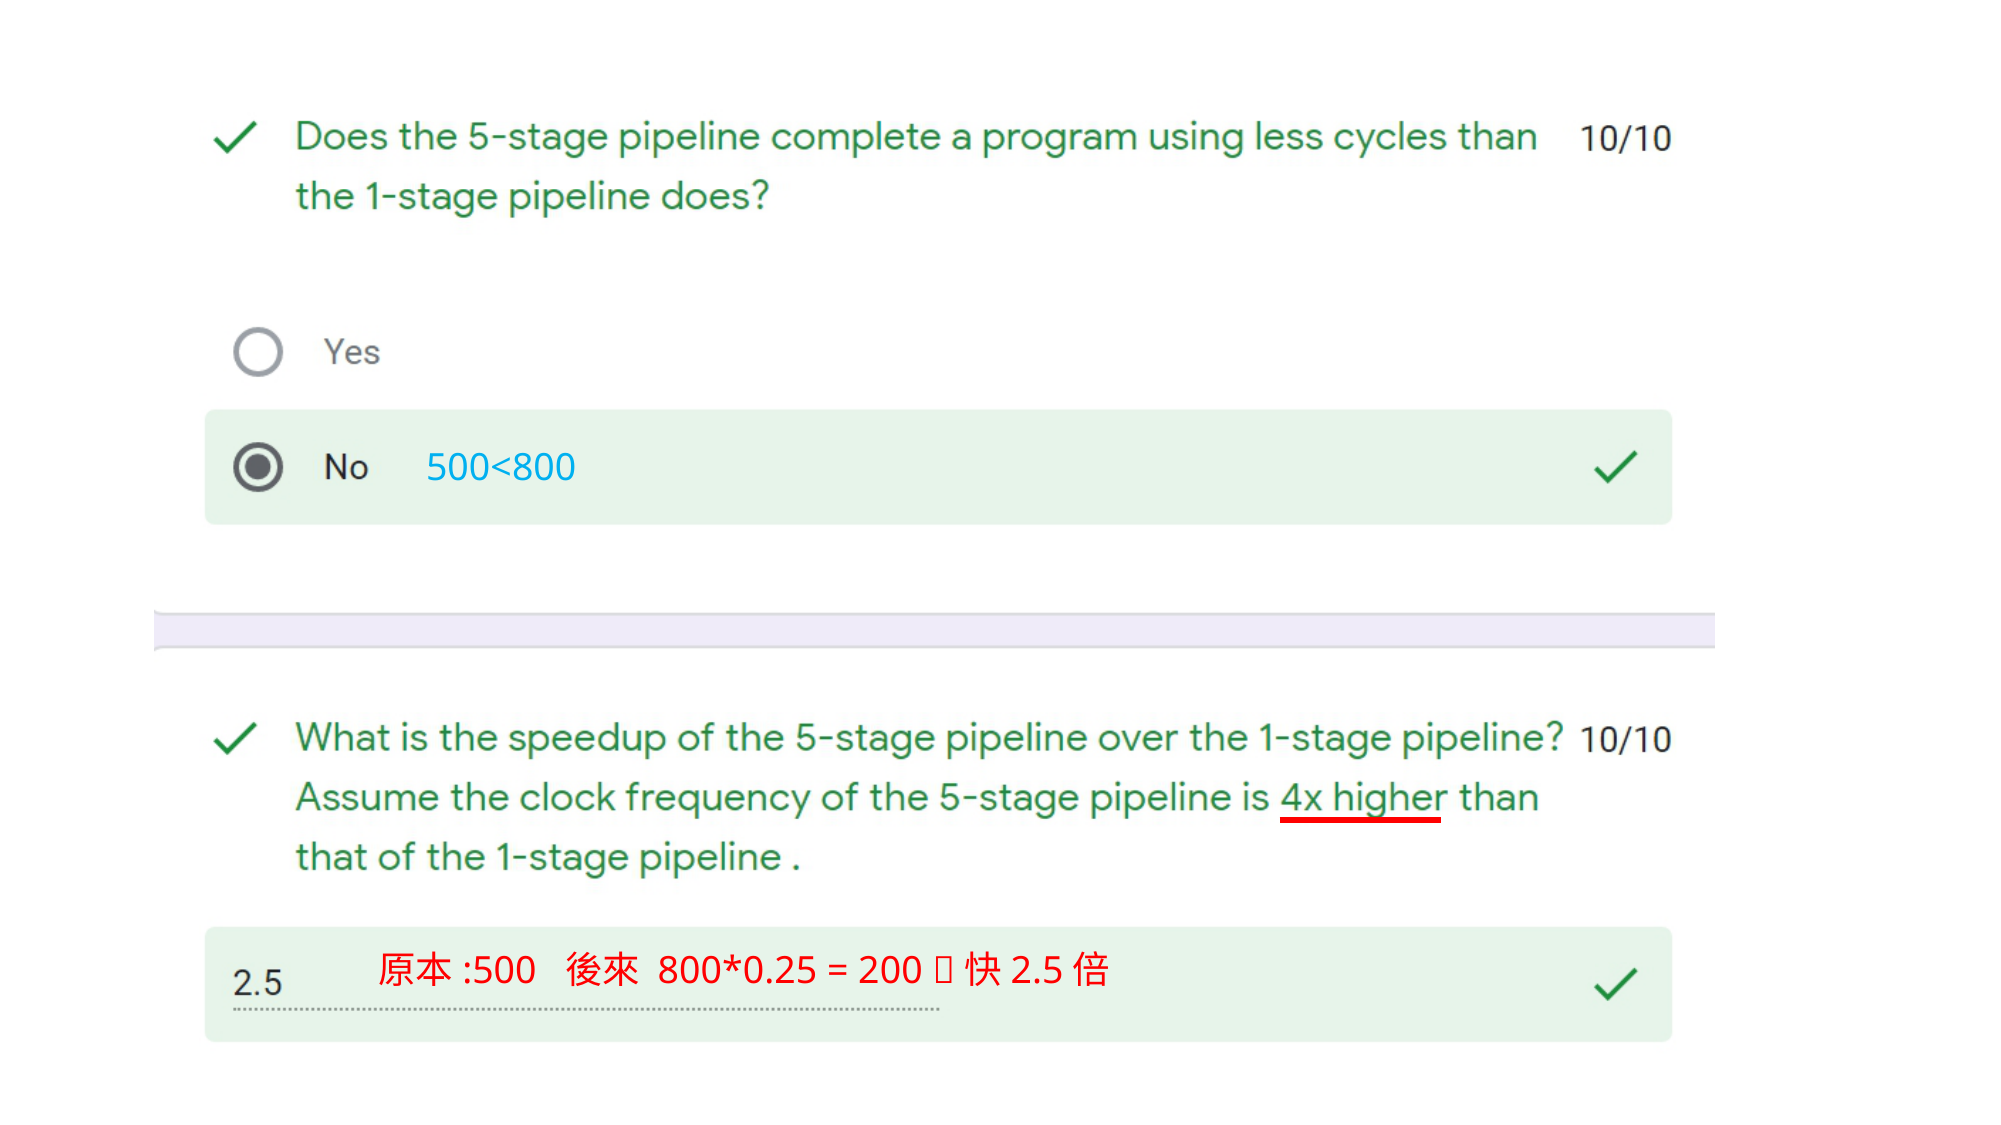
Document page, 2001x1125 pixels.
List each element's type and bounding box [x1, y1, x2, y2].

picture [154, 53, 1715, 1072]
